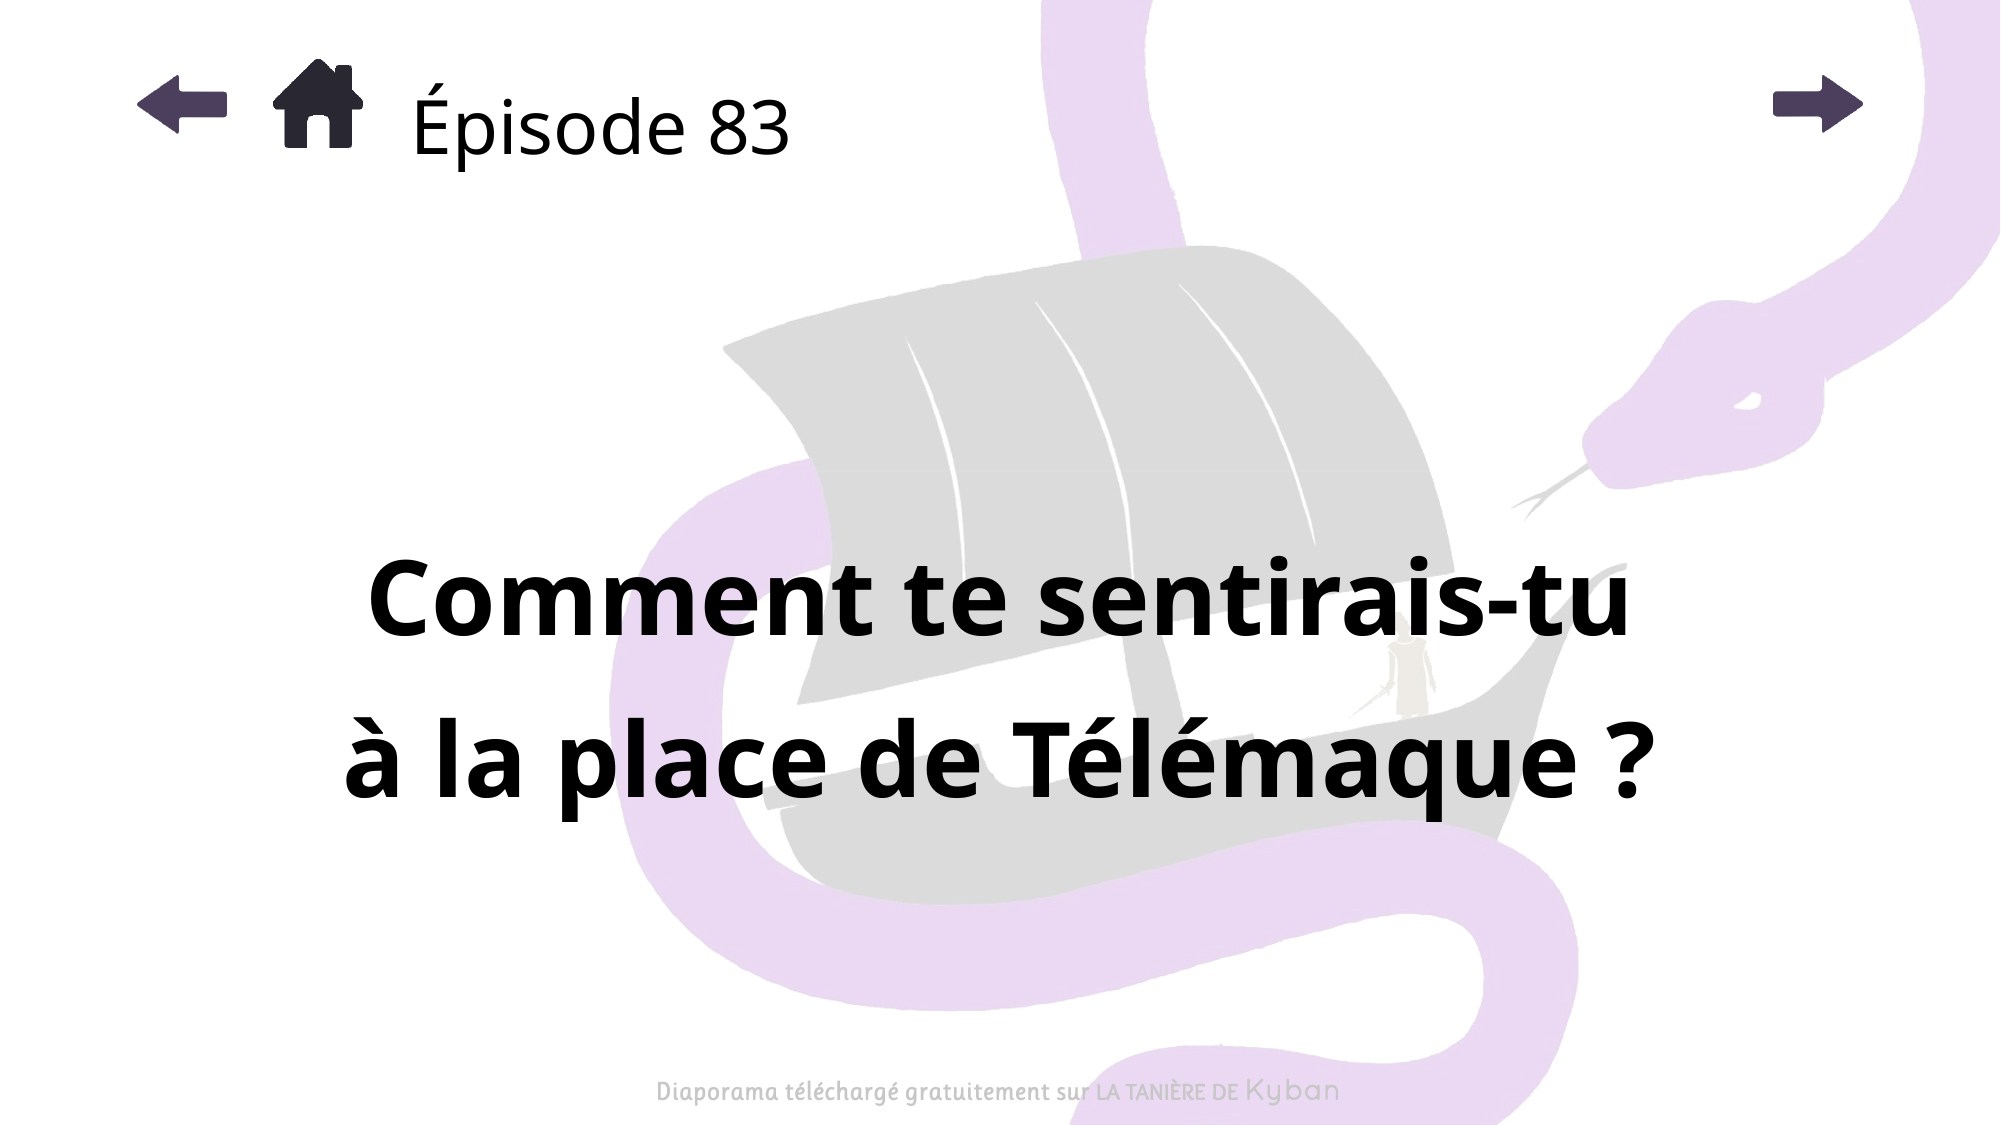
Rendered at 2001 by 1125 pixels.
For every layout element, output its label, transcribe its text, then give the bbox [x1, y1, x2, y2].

list Comment te sentirais-tu à la place de Télémaque ? [137, 299, 1863, 1014]
picture [0, 0, 2001, 1125]
title Épisode 83 [395, 59, 1863, 202]
